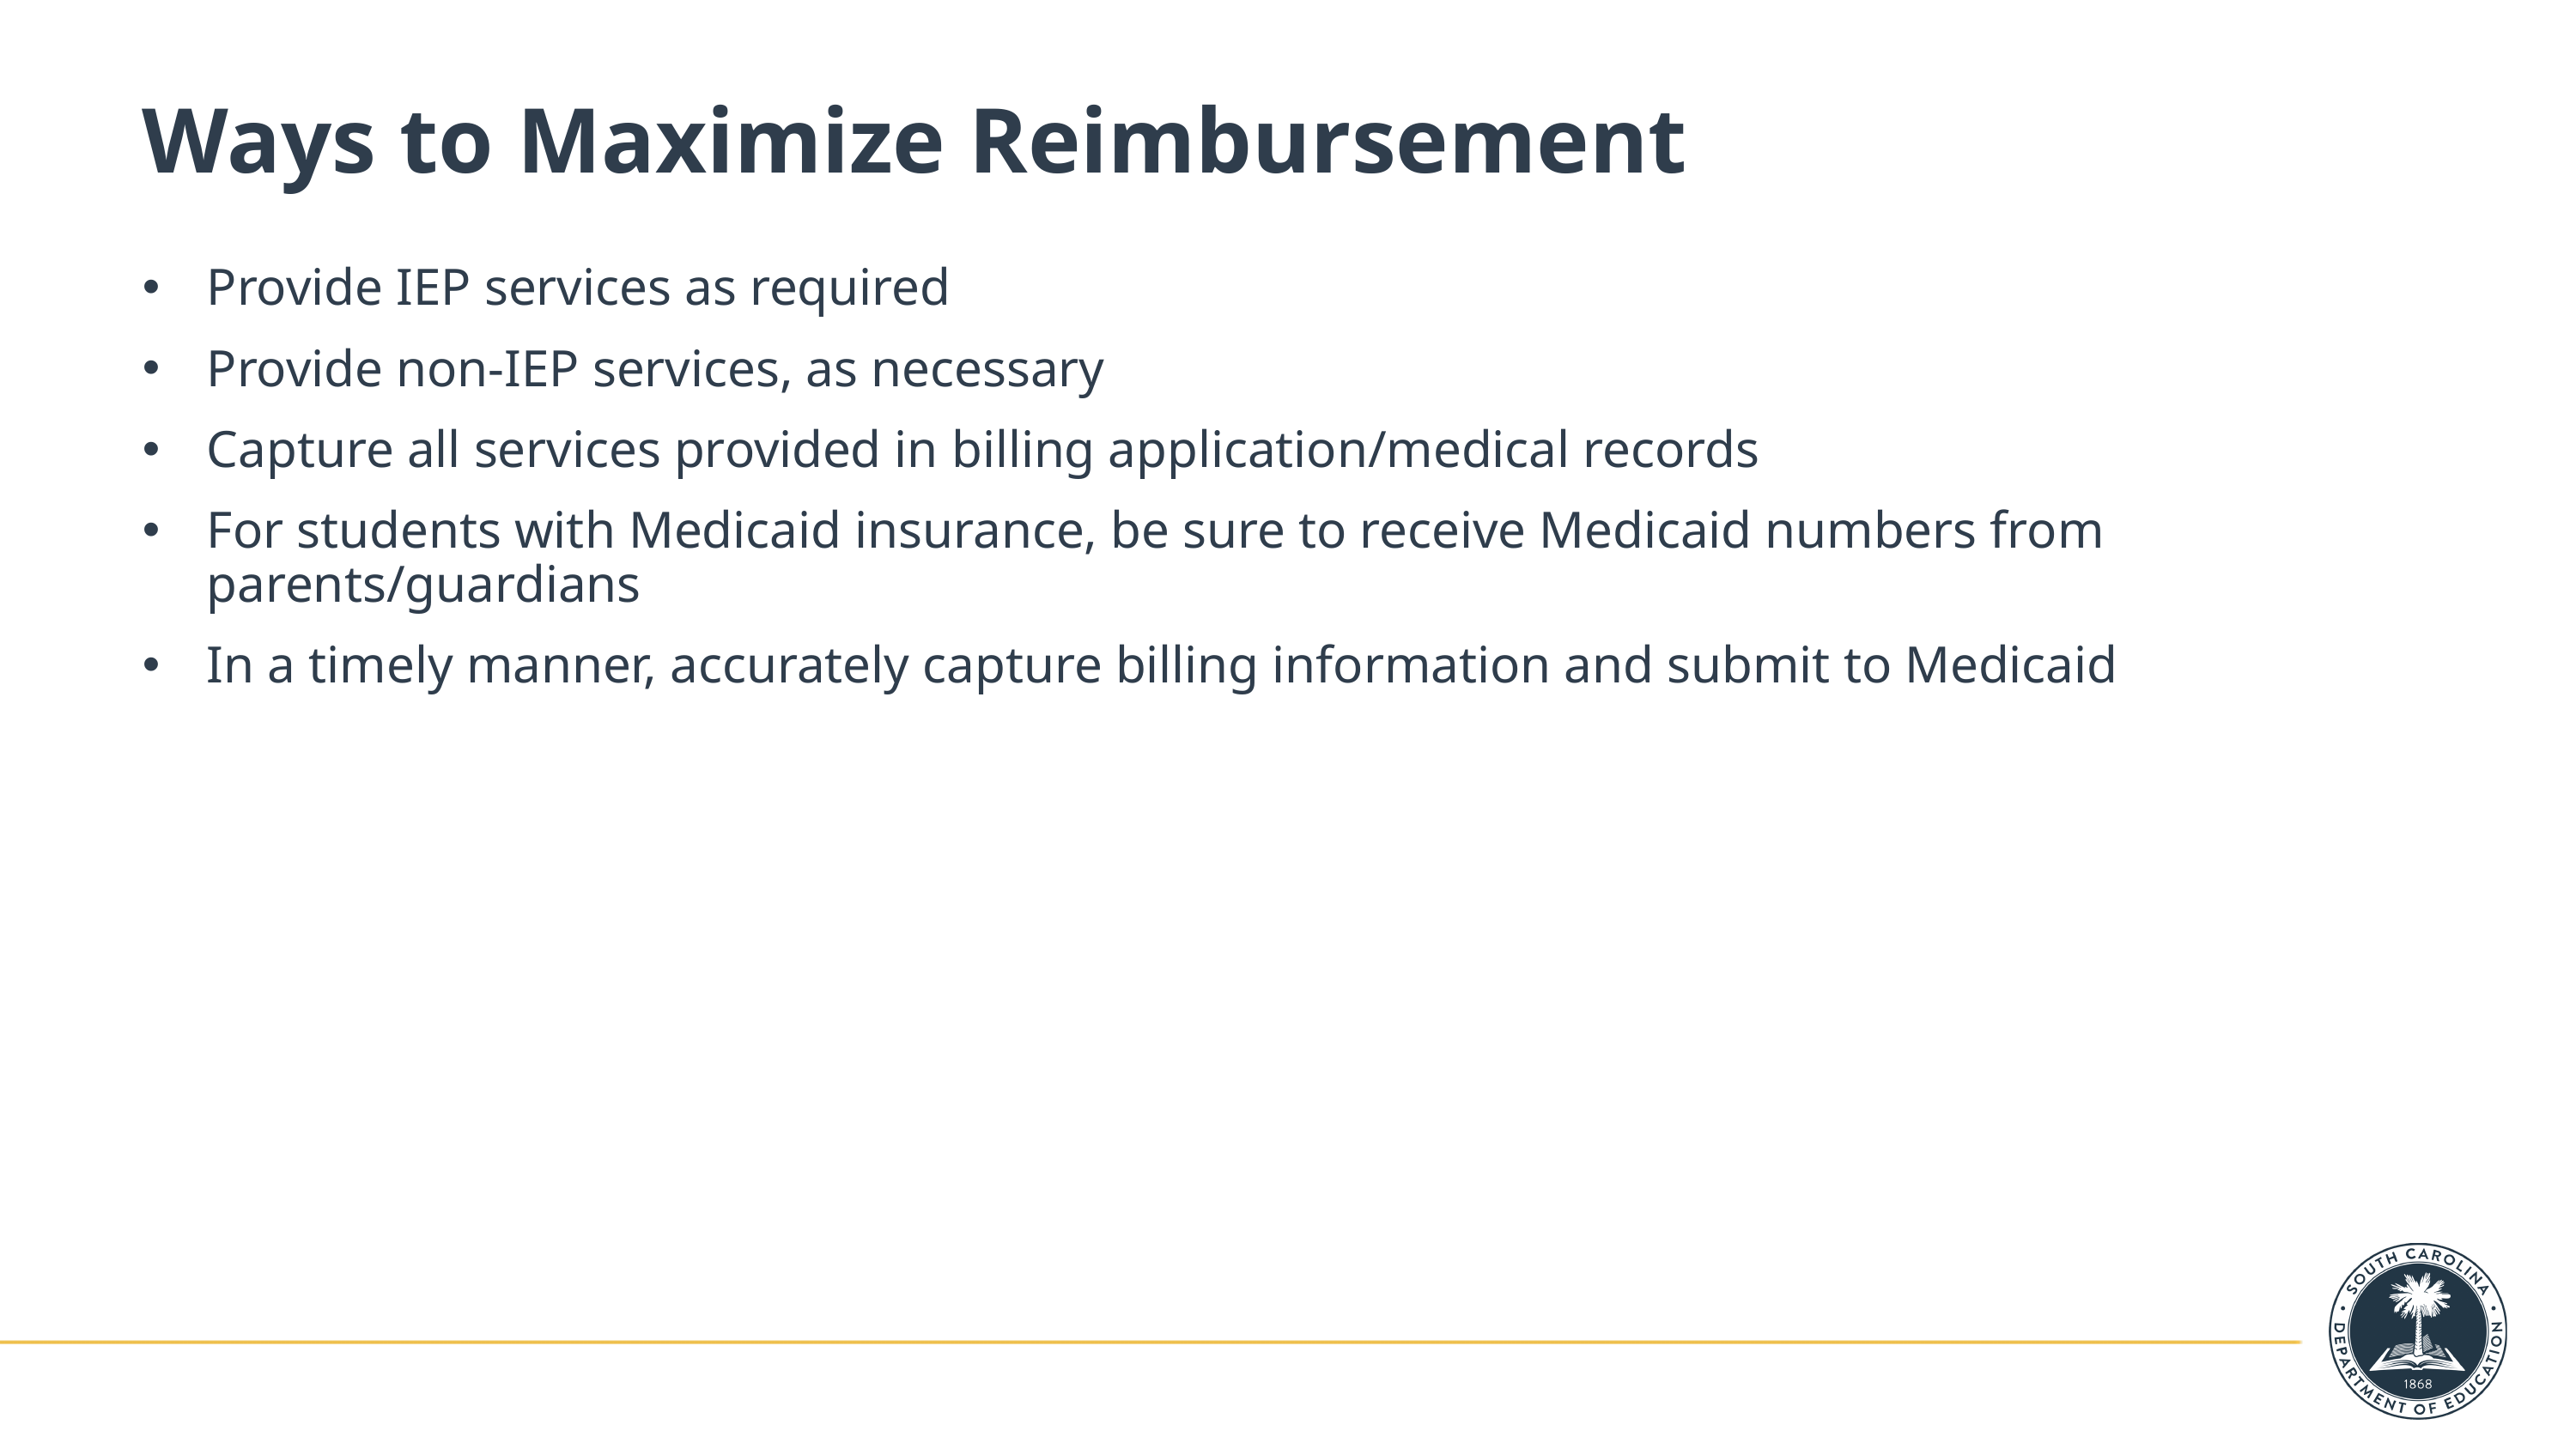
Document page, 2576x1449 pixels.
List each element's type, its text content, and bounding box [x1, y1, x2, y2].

title Ways to Maximize Reimbursement [129, 76, 2447, 232]
picture [2329, 1243, 2507, 1420]
list Provide IEP services as required Provide non-IEP services, as necessary Capture all services provided in billing application/medical records For students with Medicaid insurance, be sure to receive Medicaid numbers from parents/guardians In a timely manner, accurately capture billing information and submit to Medicaid [129, 256, 2447, 1149]
